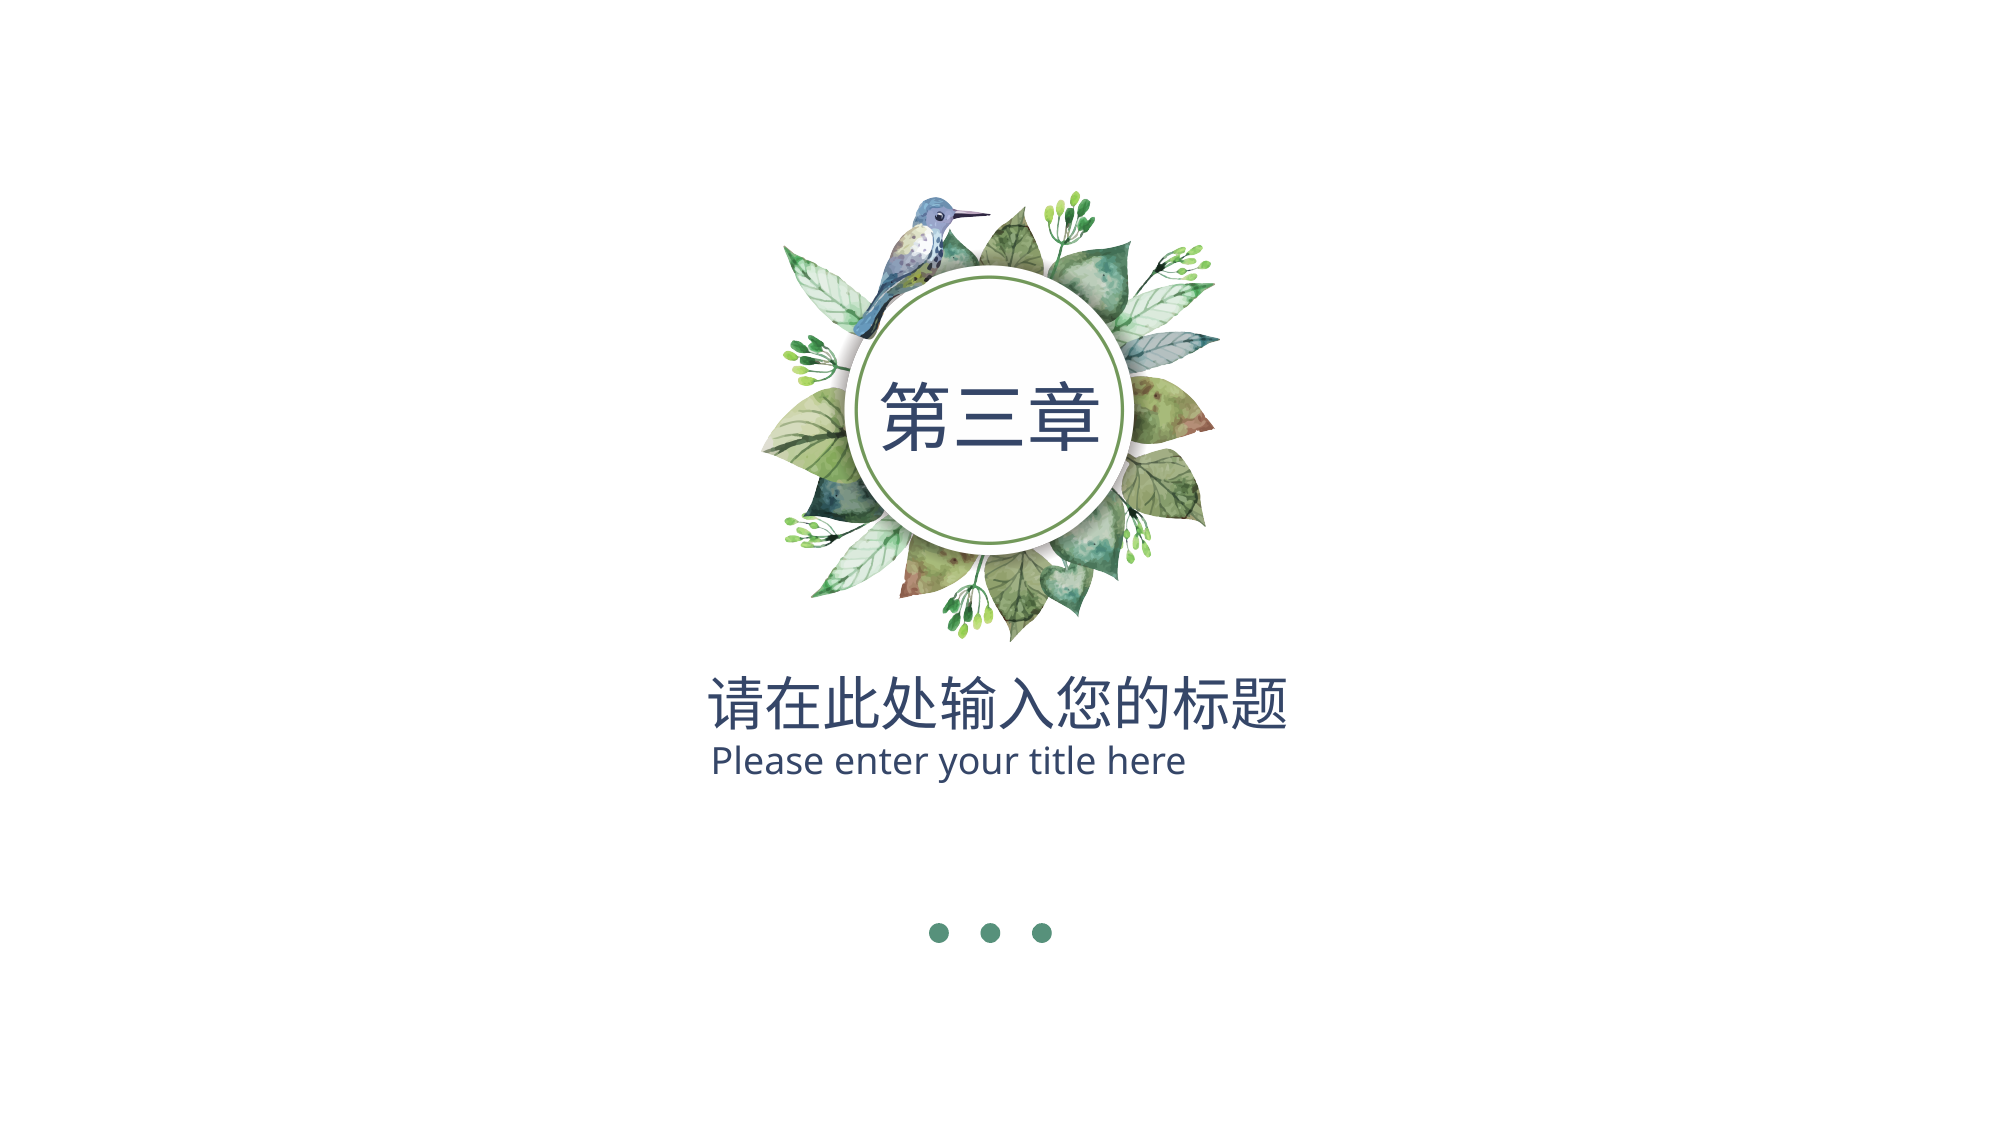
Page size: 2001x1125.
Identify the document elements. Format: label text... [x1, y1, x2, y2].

text_box [928, 922, 950, 944]
text_box Please enter your title here [695, 729, 1299, 789]
text_box [1030, 922, 1053, 944]
picture [761, 191, 1220, 642]
text_box 请在此处输入您的标题 [691, 659, 1342, 744]
text_box [979, 922, 1002, 944]
